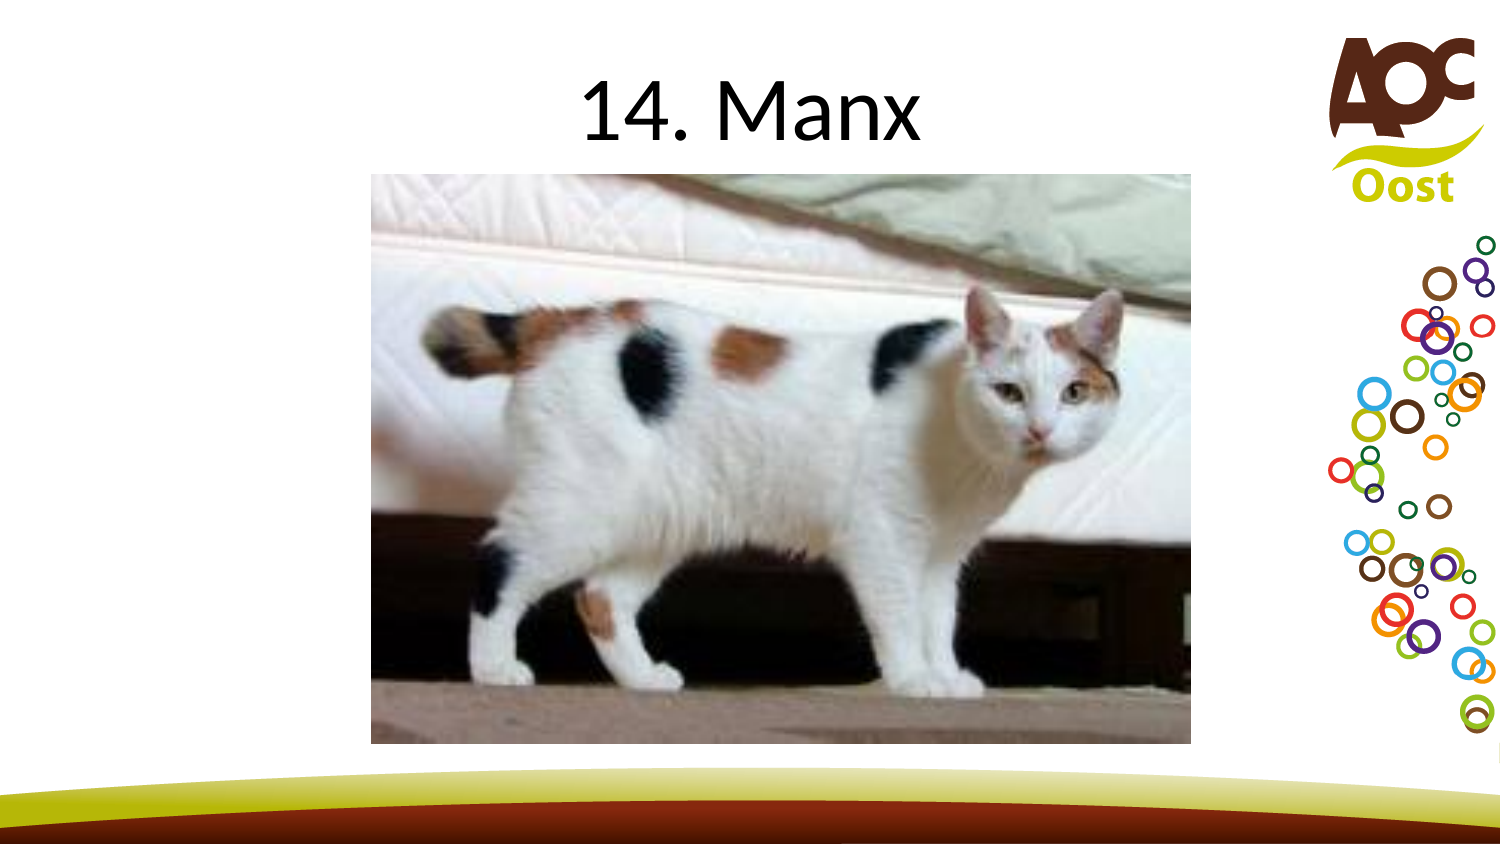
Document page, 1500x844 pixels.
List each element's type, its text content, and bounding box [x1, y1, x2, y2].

picture [0, 0, 1500, 844]
title 14. Manx [75, 33, 1425, 175]
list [371, 174, 1191, 744]
